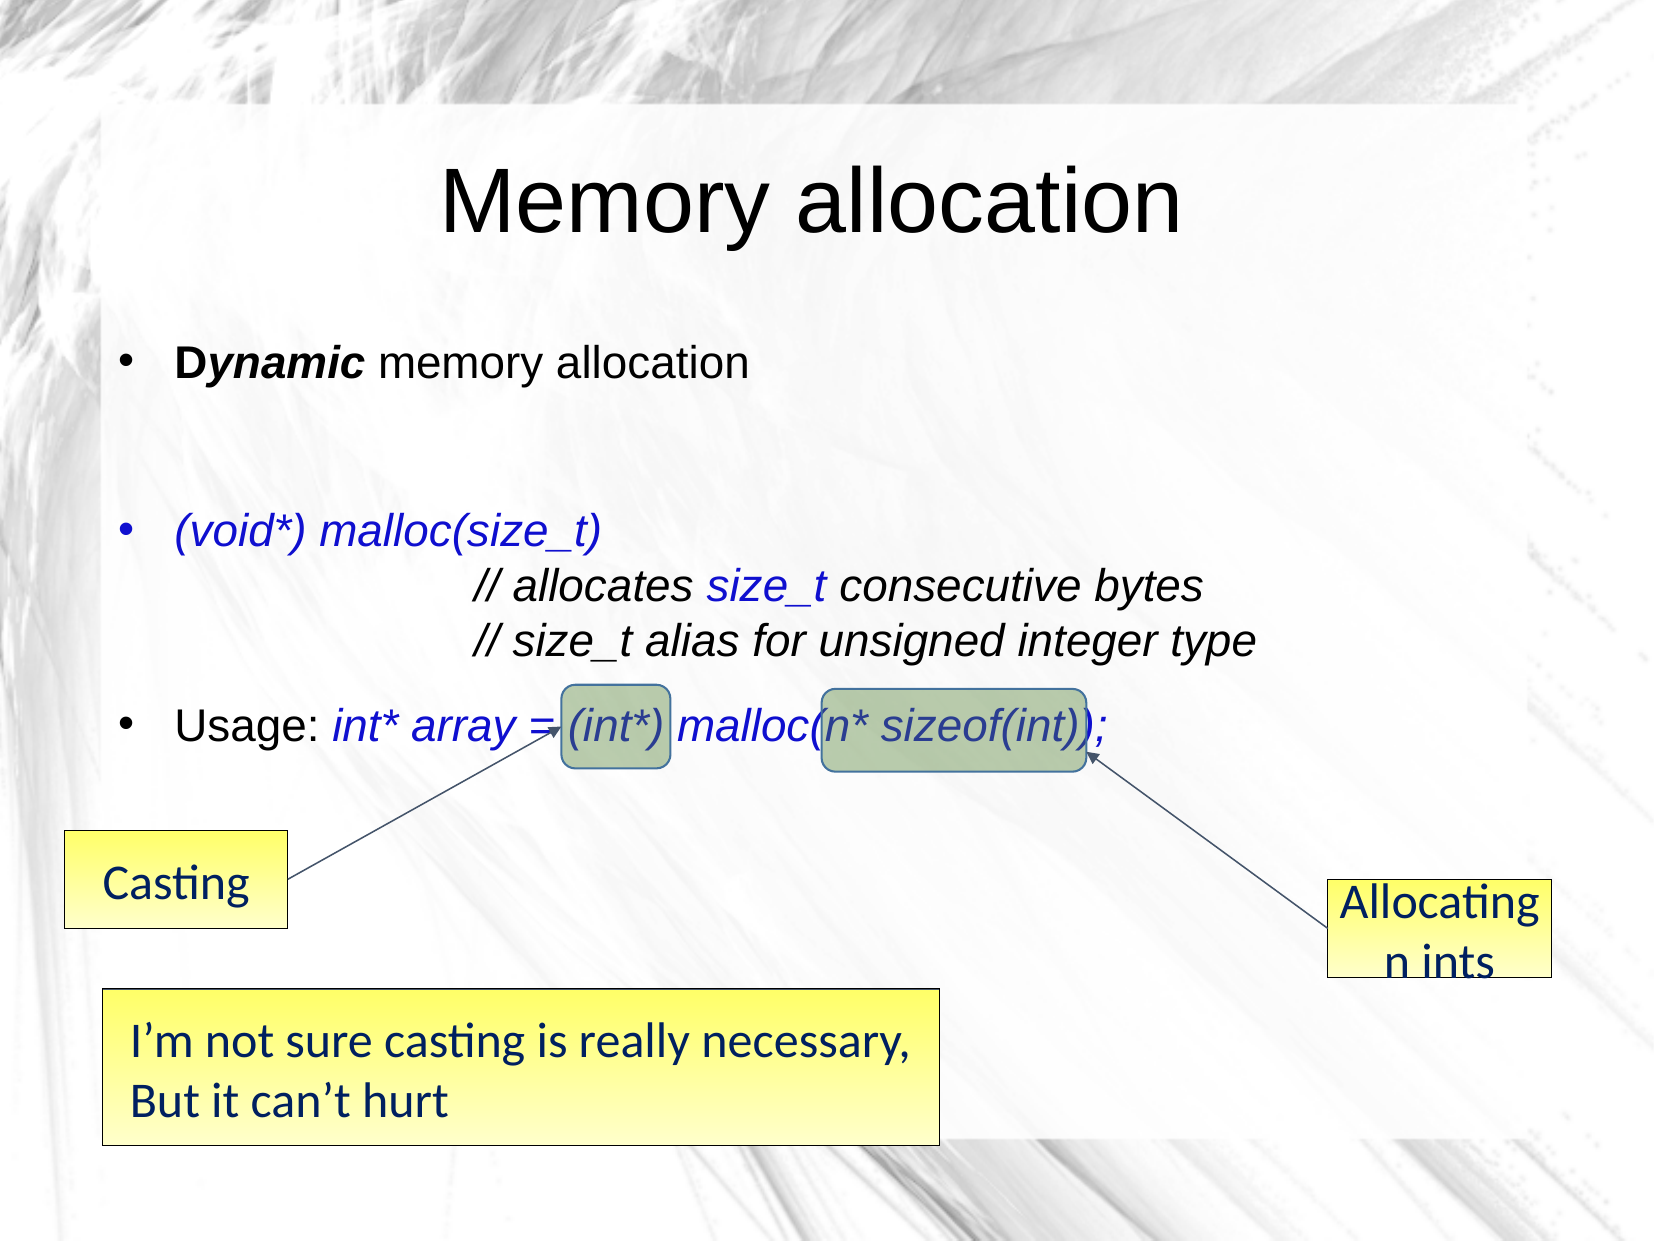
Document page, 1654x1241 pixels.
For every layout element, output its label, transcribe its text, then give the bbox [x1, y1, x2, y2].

title Memory allocation [118, 93, 1506, 299]
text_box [287, 726, 562, 880]
text_box Allocating n ints [1327, 879, 1552, 978]
text_box [560, 683, 672, 770]
picture [0, 0, 1654, 1241]
list Dynamic memory allocation (void*) malloc(size_t) // allocates size_t consecutive bytes // size_t alias for unsigned integer type Usage: int* array = (int*) malloc(n* sizeof(int)); [118, 332, 1571, 1121]
text_box Casting [64, 830, 288, 929]
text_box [1086, 751, 1328, 929]
text_box I’m not sure casting is really necessary, But it can’t hurt [102, 988, 940, 1146]
text_box [820, 687, 1088, 773]
